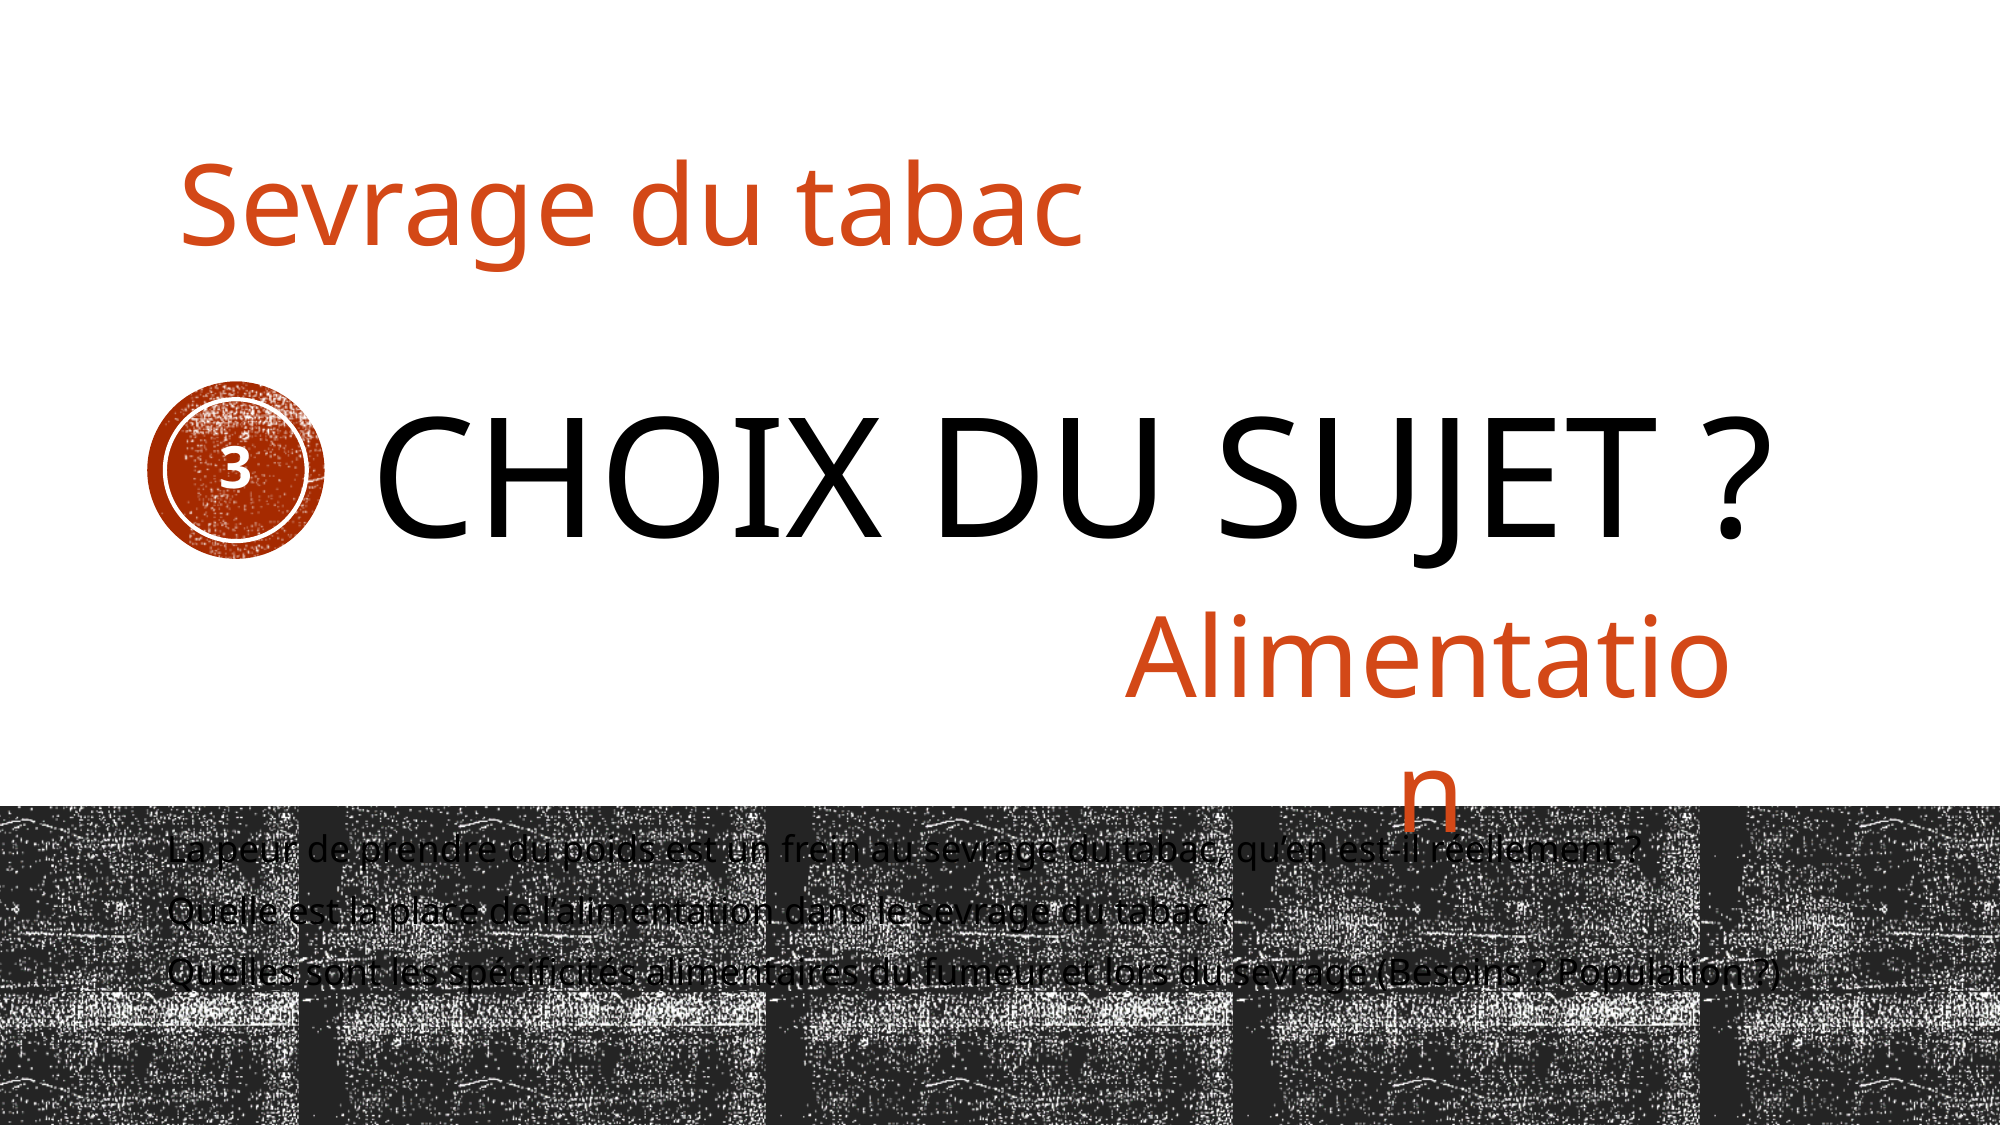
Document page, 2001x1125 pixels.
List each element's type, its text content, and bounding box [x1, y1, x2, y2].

title Choix du sujet ? [355, 201, 1878, 779]
slide_number 3 [138, 411, 334, 530]
list La peur de prendre du poids est un frein au sevrage du tabac, qu’en est-il réellement ? Quelle est la place de l’alimentation dans le sevrage du tabac ? Quelles sont les spécificités alimentaires du fumeur et lors du sevrage (Besoins ? Population ?) [151, 823, 1841, 1054]
text_box Alimentation [1079, 577, 1781, 863]
text_box Sevrage du tabac [163, 125, 1101, 276]
